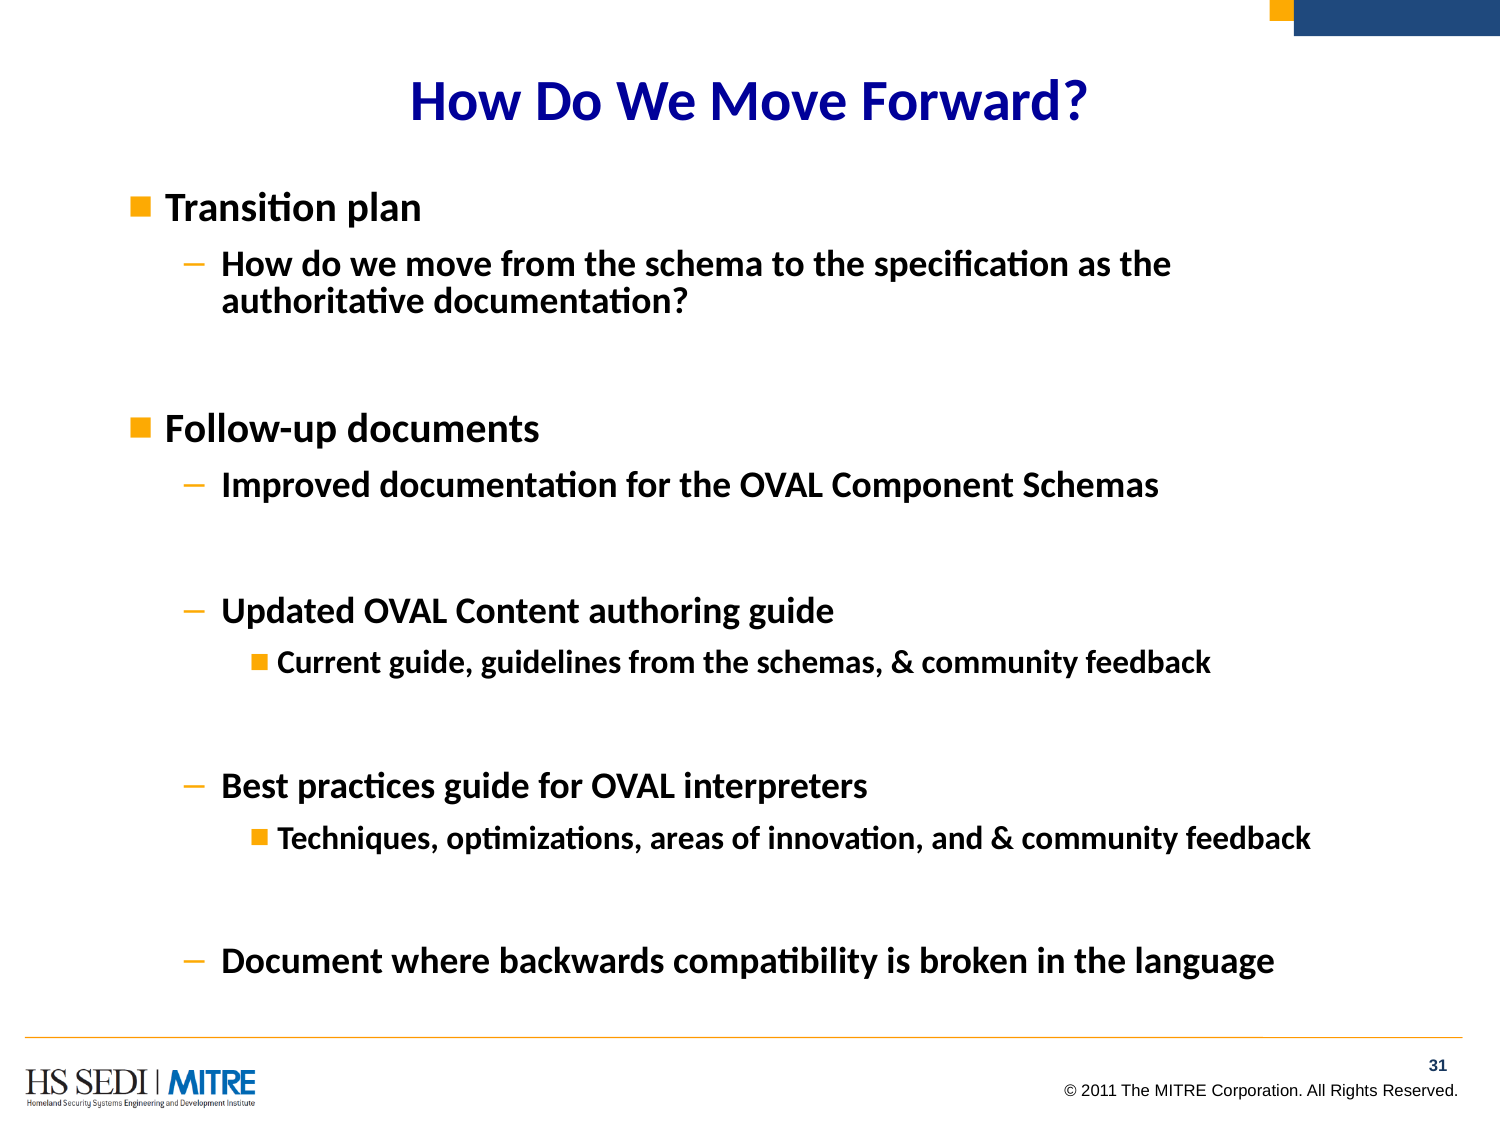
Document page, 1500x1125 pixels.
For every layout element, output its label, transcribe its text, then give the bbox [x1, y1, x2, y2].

list Transition plan How do we move from the schema to the specification as the authoritative documentation? Follow-up documents Improved documentation for the OVAL Component Schemas Updated OVAL Content authoring guide Current guide, guidelines from the schemas, & community feedback Best practices guide for OVAL interpreters Techniques, optimizations, areas of innovation, and & community feedback Document where backwards compatibility is broken in the language [112, 180, 1387, 1024]
picture [20, 1058, 271, 1122]
slide_number 30 [1374, 1049, 1463, 1076]
title How Do We Move Forward? [43, 62, 1457, 151]
